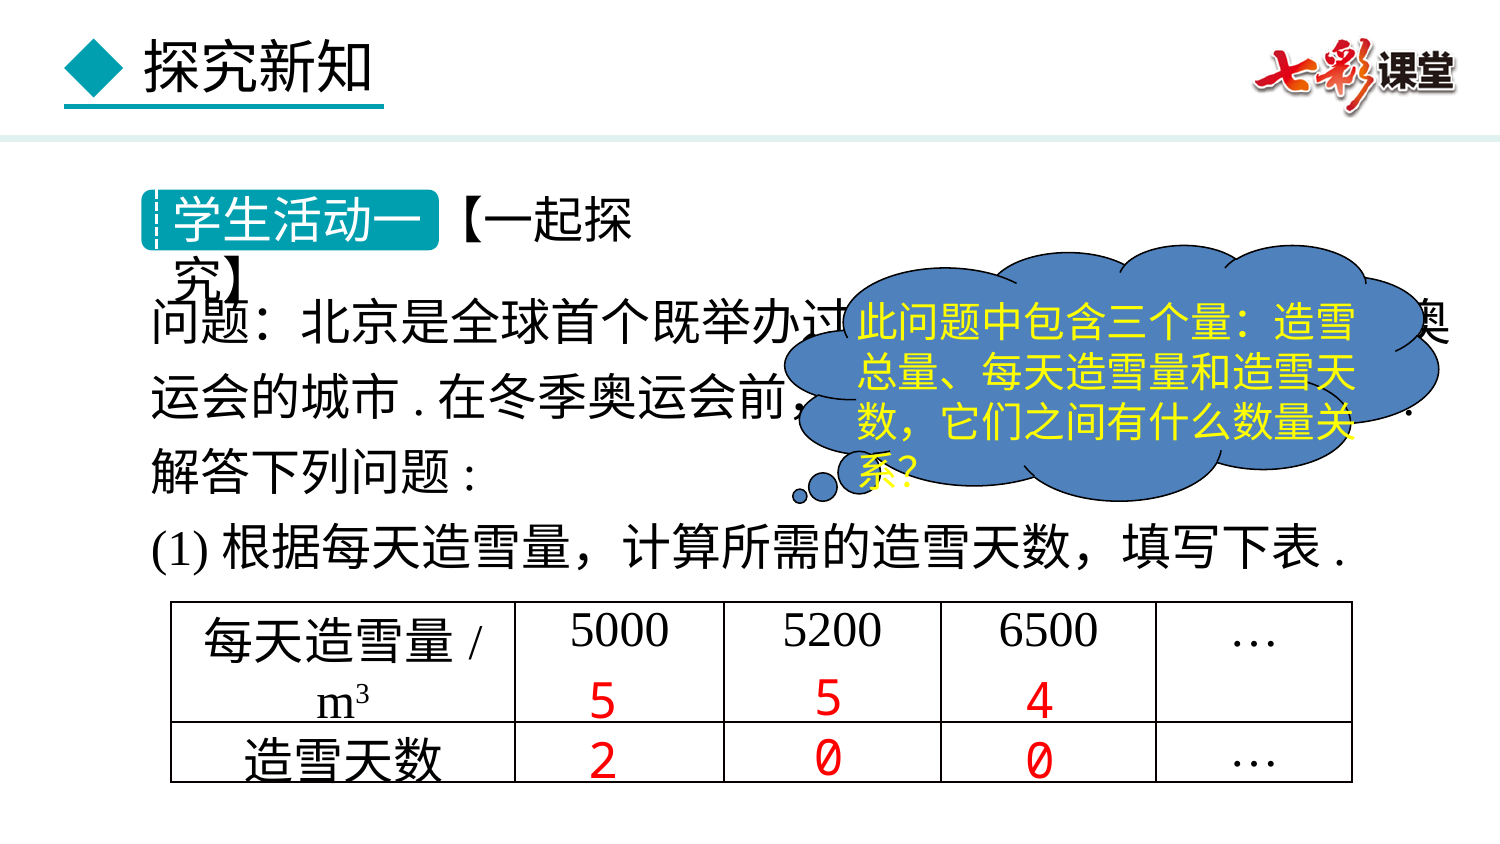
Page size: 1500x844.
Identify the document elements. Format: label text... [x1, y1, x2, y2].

table_header … [1157, 603, 1351, 721]
text_box [792, 489, 807, 504]
text_box [837, 461, 841, 484]
table_header 5000 [516, 603, 723, 721]
text_box 问题：北京是全球首个既举办过夏季奥运会又举办过冬季奥运会的城市.在冬季奥运会前，某赛场计划造雪260000m3.解答下列问题: (1)根据每天造雪量，计算所需的造雪天数，填写下表. [135, 268, 1474, 584]
table_cell [1096, 723, 1155, 781]
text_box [141, 180, 744, 257]
table_cell [725, 723, 798, 781]
table_cell … [1157, 723, 1351, 781]
text_box [866, 245, 1400, 288]
text_box [808, 472, 838, 502]
table_cell [516, 723, 572, 781]
picture [1249, 32, 1461, 118]
table_cell 造雪天数 [172, 723, 514, 781]
table_cell [942, 723, 1009, 781]
text_box 此问题中包含三个量：造雪总量、每天造雪量和造雪天数，它们之间有什么数量关系？ [841, 288, 1414, 504]
text_box 50 [798, 658, 884, 794]
text_box [1414, 298, 1439, 405]
table_cell [884, 723, 940, 781]
text_box [784, 330, 841, 453]
table_header 5200 [725, 603, 940, 721]
text_box 52 [572, 660, 659, 796]
table_header 每天造雪量/m3 [172, 603, 514, 721]
table_header 6500 [942, 603, 1155, 721]
table_cell [659, 723, 723, 781]
text_box 40 [1009, 660, 1096, 796]
